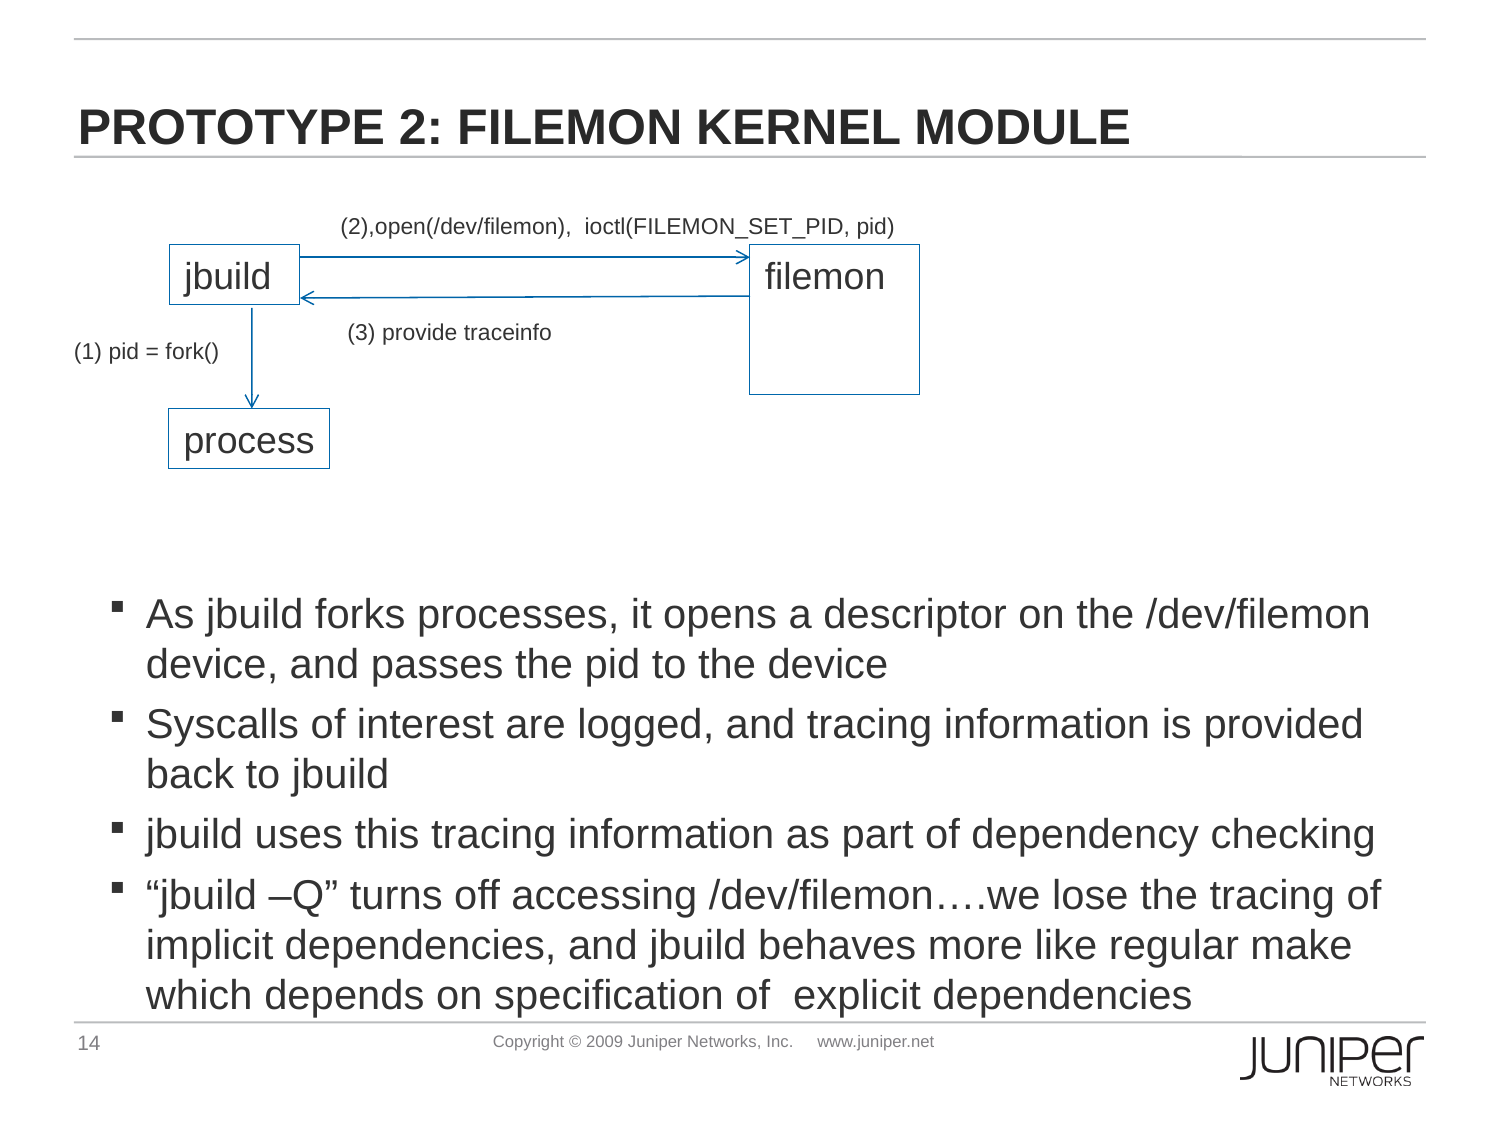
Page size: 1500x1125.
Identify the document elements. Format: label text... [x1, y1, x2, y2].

list As jbuild forks processes, it opens a descriptor on the /dev/filemon device, and passes the pid to the device Syscalls of interest are logged, and tracing information is provided back to jbuild jbuild uses this tracing information as part of dependency checking “jbuild –Q” turns off accessing /dev/filemon….we lose the tracing of implicit dependencies, and jbuild behaves more like regular make which depends on specification of explicit dependencies [52, 578, 1403, 1125]
text_box (2),open(/dev/filemon), ioctl(FILEMON_SET_PID, pid) [325, 203, 911, 247]
text_box (3) provide traceinfo [332, 310, 568, 353]
text_box process [168, 408, 330, 469]
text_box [201, 355, 303, 362]
text_box filemon [749, 244, 920, 395]
text_box jbuild [169, 244, 300, 305]
title Prototype 2: filemon kernel module [77, 41, 1427, 164]
picture [1403, 1036, 1424, 1086]
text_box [299, 295, 751, 299]
text_box (1) pid = fork() [59, 329, 235, 372]
